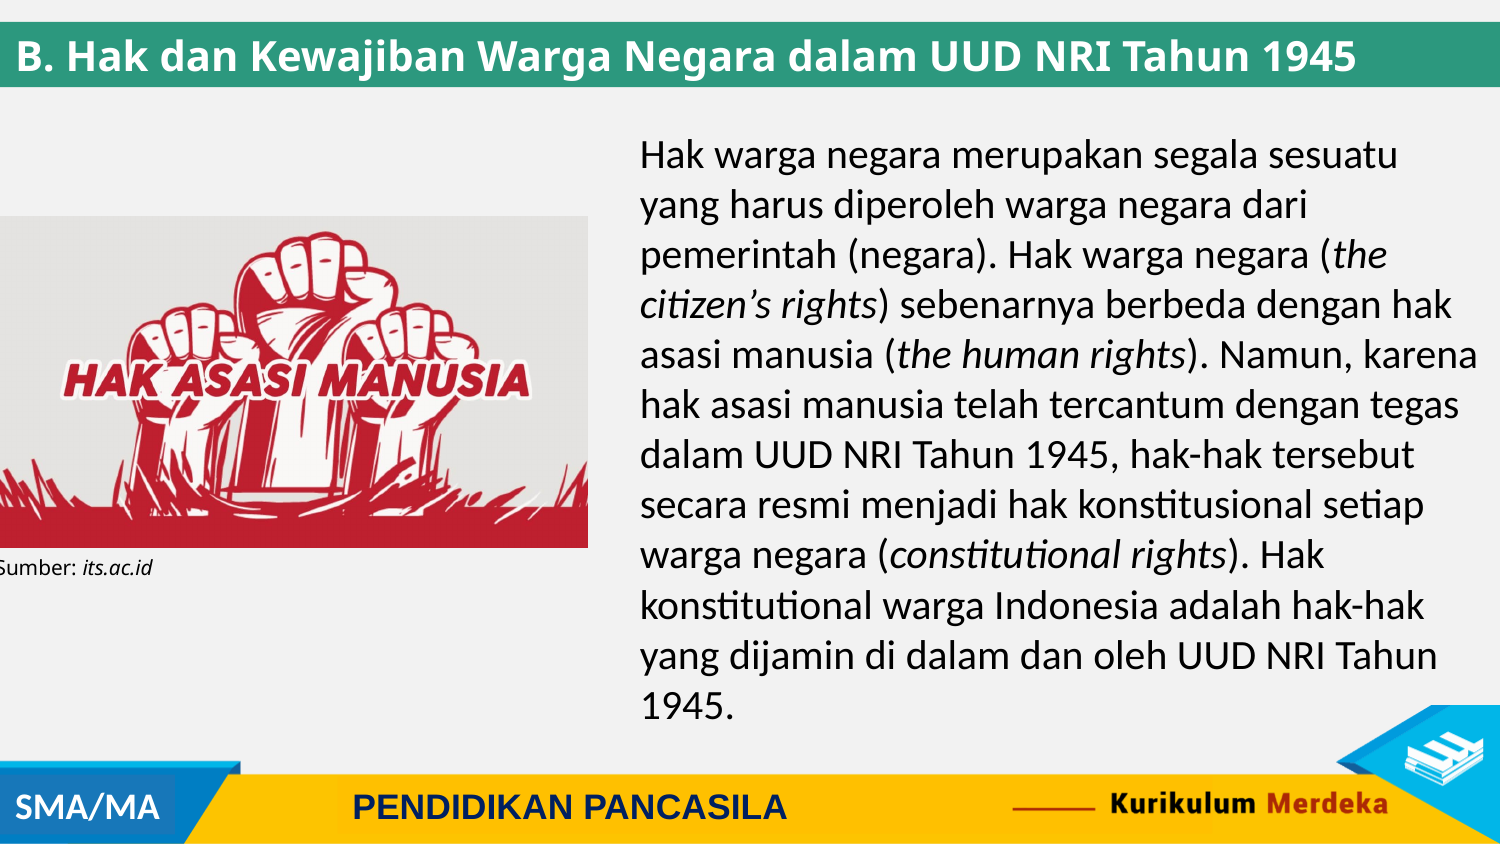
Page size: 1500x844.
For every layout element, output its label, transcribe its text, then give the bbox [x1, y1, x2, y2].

picture [0, 216, 588, 548]
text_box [0, 705, 1500, 844]
text_box Hak warga negara merupakan segala sesuatu yang harus diperoleh warga negara dari pemerintah (negara). Hak warga negara (the citizen’s rights) sebenarnya berbeda dengan hak asasi manusia (the human rights). Namun, karena hak asasi manusia telah tercantum dengan tegas dalam UUD NRI Tahun 1945, hak-hak tersebut secara resmi menjadi hak konstitusional setiap warga negara (constitutional rights). Hak konstitutional warga Indonesia adalah hak-hak yang dijamin di dalam dan oleh UUD NRI Tahun 1945. [624, 119, 1500, 705]
text_box Sumber: its.ac.id [0, 557, 168, 588]
text_box B. Hak dan Kewajiban Warga Negara dalam UUD NRI Tahun 1945 [0, 20, 1500, 89]
